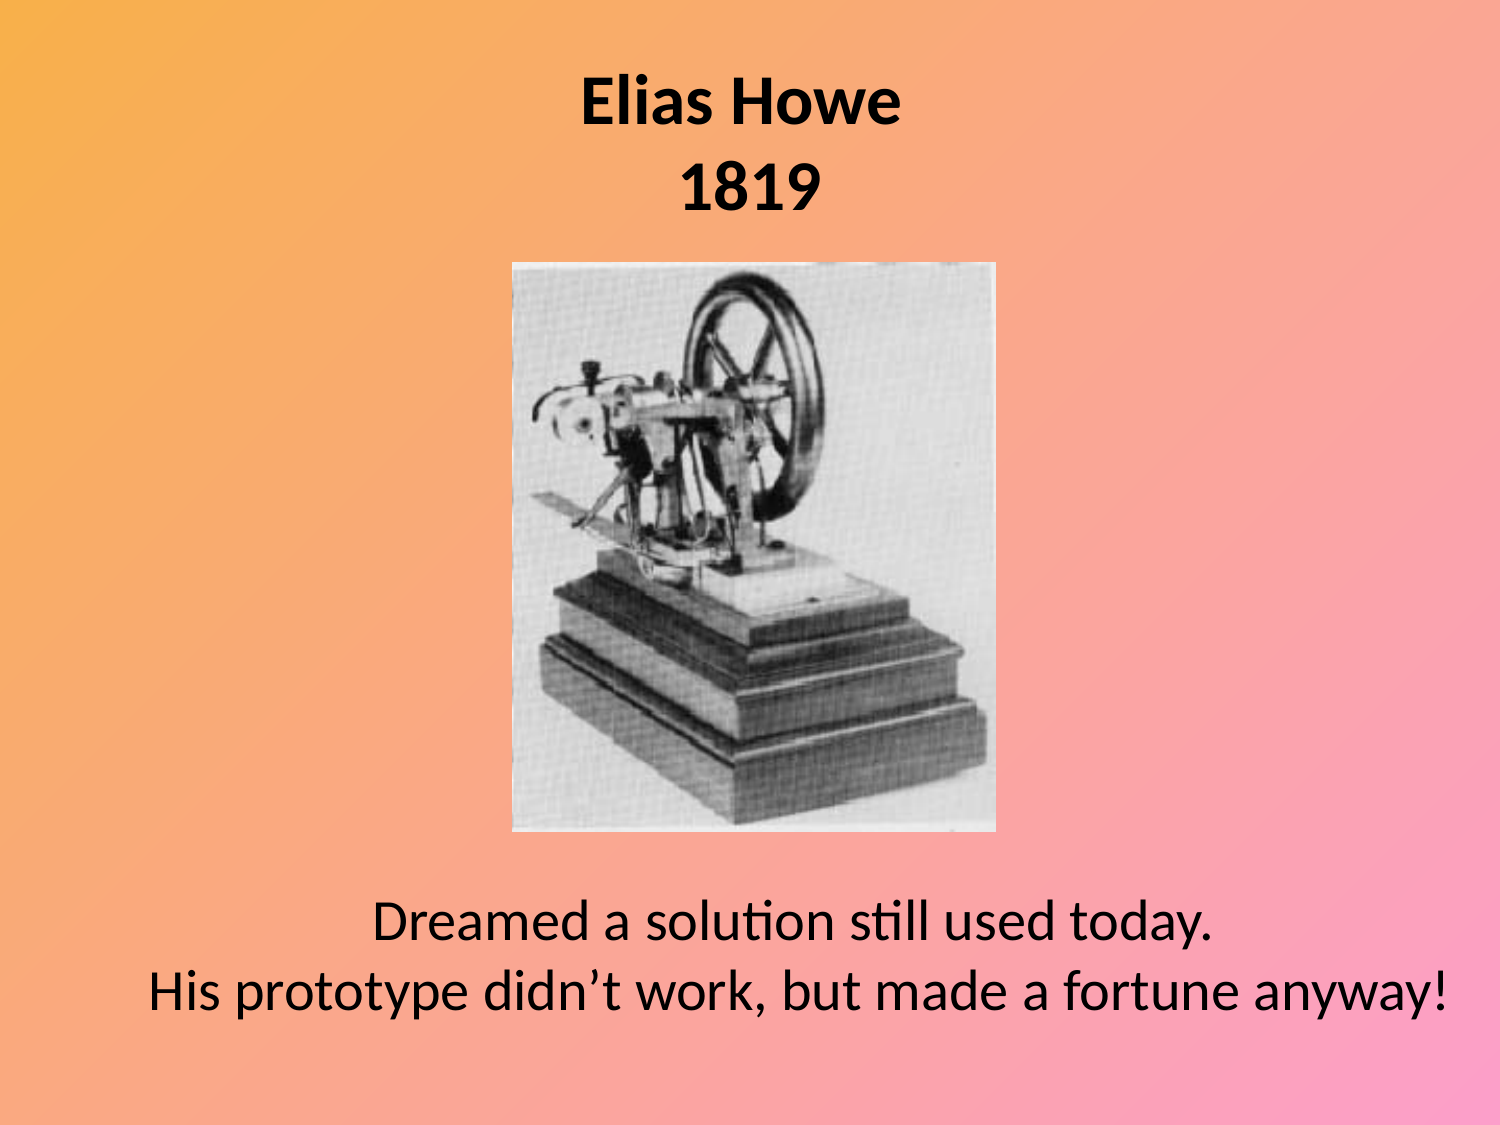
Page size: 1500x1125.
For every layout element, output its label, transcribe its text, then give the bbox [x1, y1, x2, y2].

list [512, 262, 996, 832]
title Elias Howe 1819 [75, 45, 1425, 233]
text_box Dreamed a solution still used today. His prototype didn’t work, but made a fortune anyway! [120, 874, 1466, 1030]
